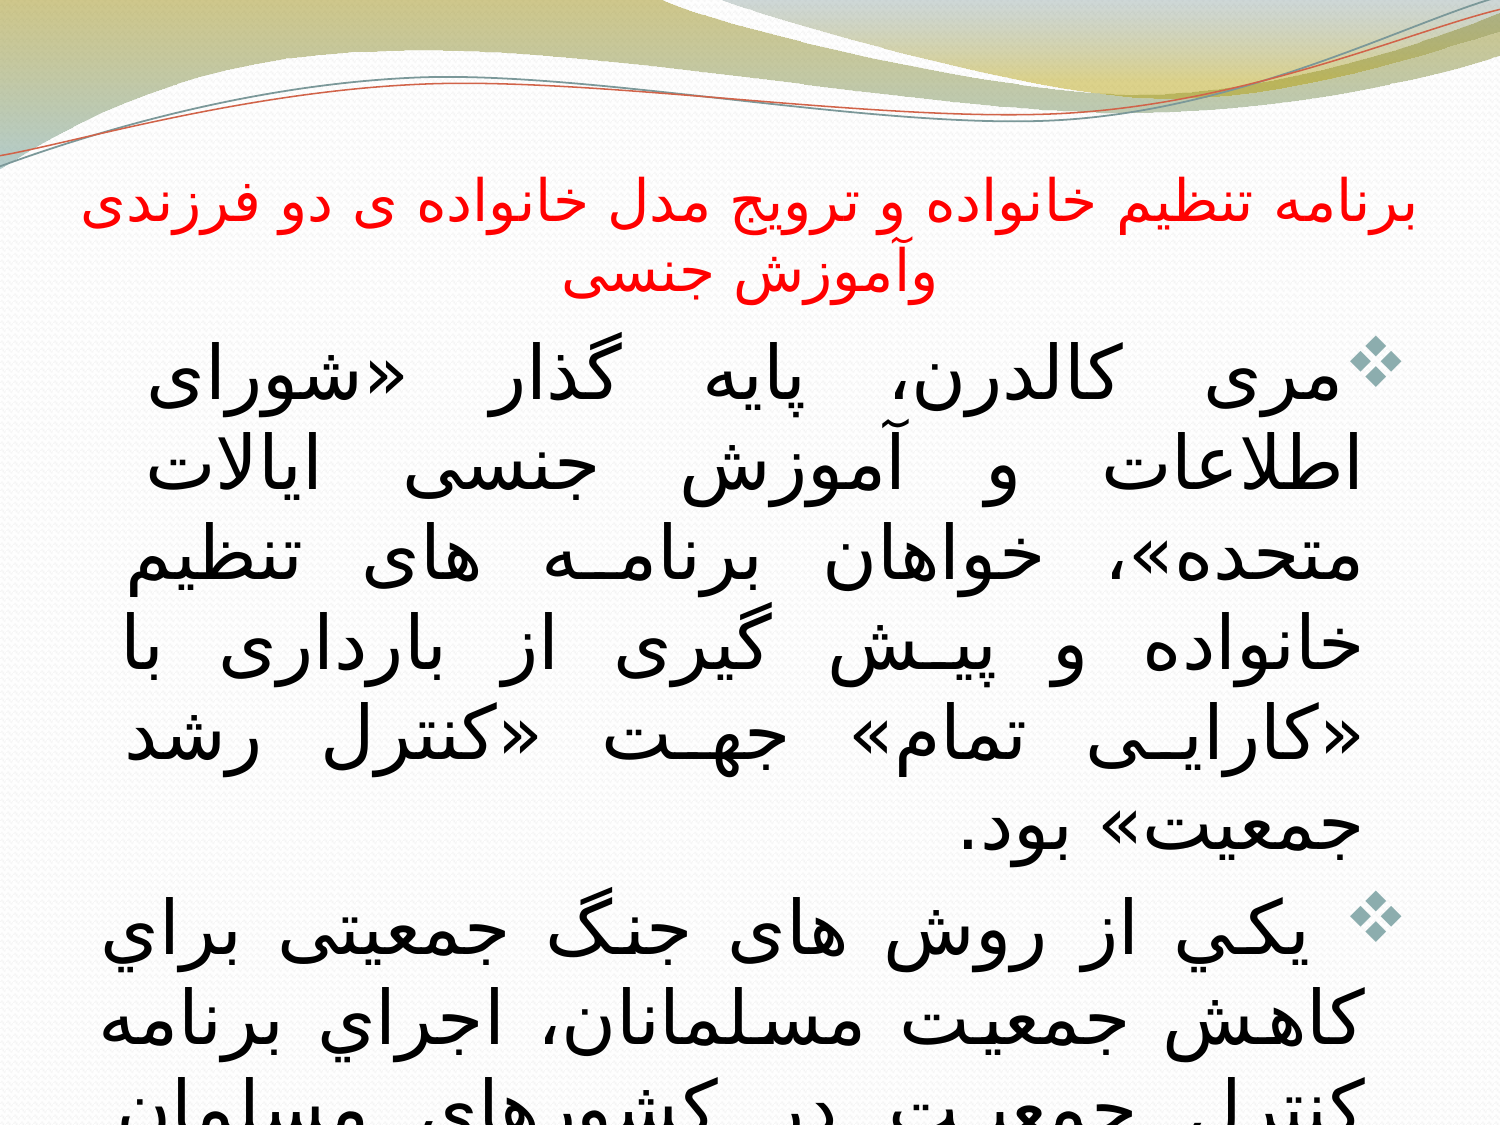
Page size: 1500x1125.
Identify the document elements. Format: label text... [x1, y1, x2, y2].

title برنامه تنظیم خانواده و ترویج مدل خانواده ی دو فرزندی وآموزش جنسی [74, 115, 1426, 304]
list مری کالدرن، پایه گذار «شورای اطلاعات و آموزش جنسی ایالات متحده»، خواهان برنامه های تنظیم خانواده و پیش گیری از بارداری با «کارایی تمام» جهت «کنترل رشد جمعیت» بود. يكي از روش های جنگ جمعیتی براي كاهش جمعيت مسلمانان، اجراي برنامه كنترل جمعيت در كشورهاي مسلمان است. [74, 317, 1426, 1038]
